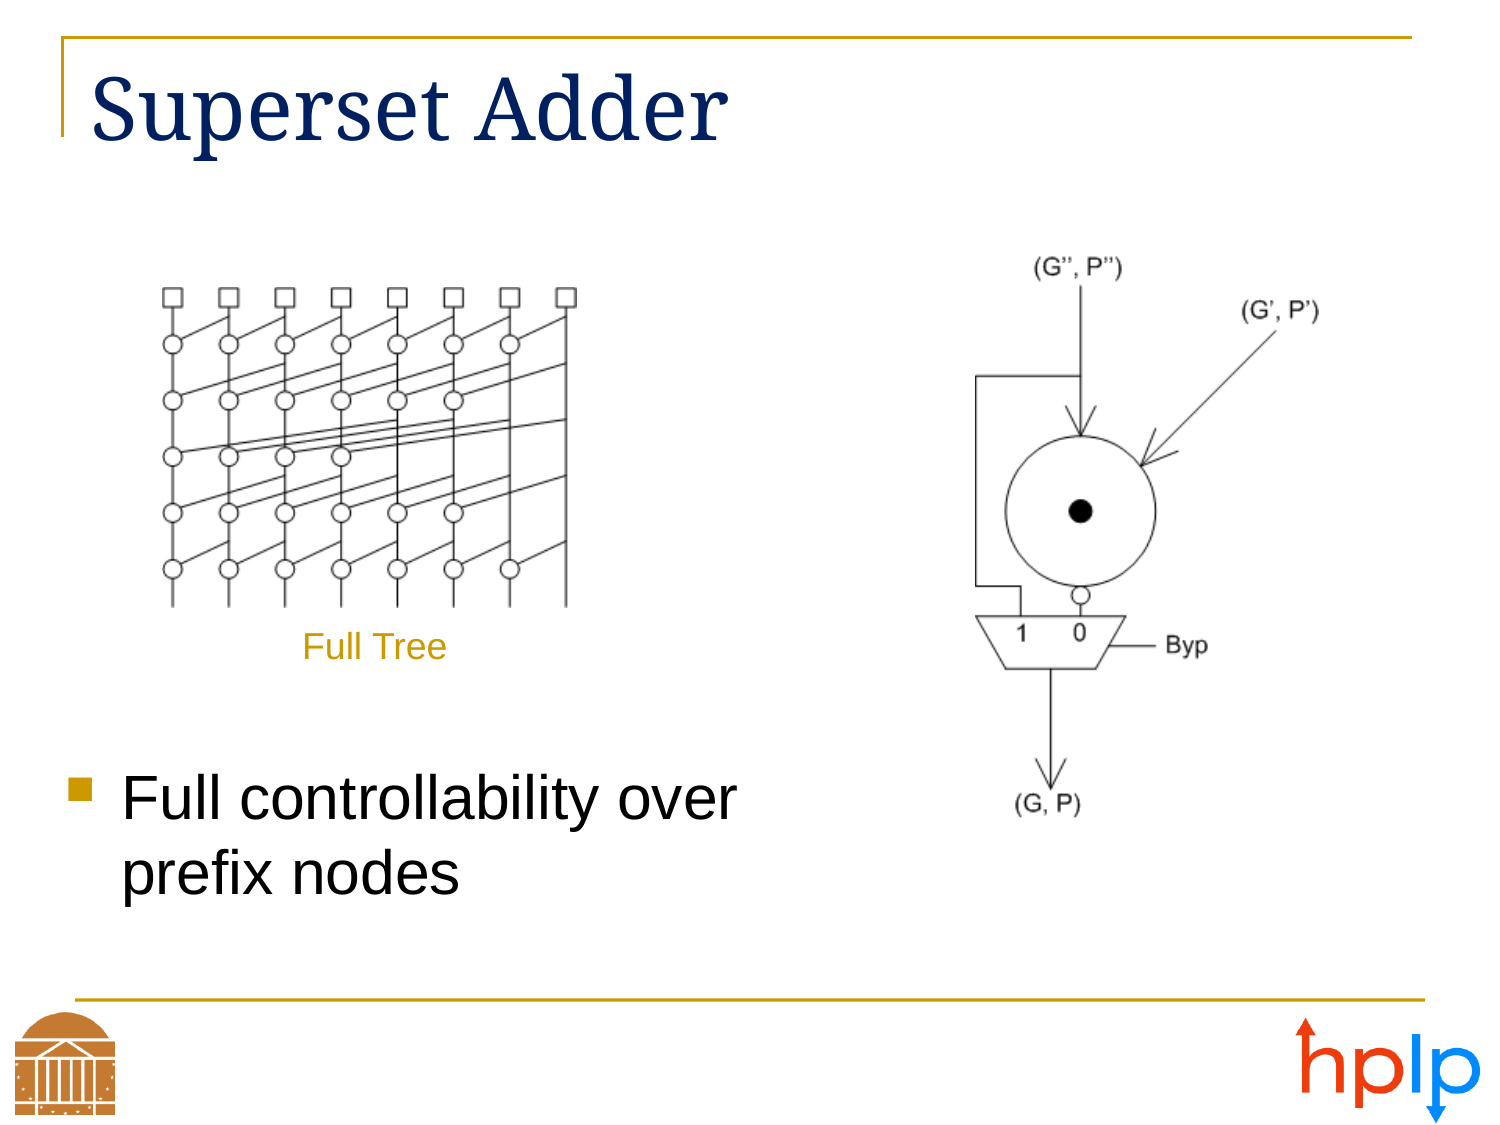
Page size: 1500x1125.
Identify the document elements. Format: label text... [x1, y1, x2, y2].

picture [1257, 999, 1500, 1125]
text_box Full Tree [187, 617, 563, 675]
title Superset Adder [74, 45, 1426, 233]
picture [15, 1012, 115, 1115]
picture [162, 287, 577, 608]
picture [974, 249, 1319, 819]
list Full controllability over prefix nodes [49, 749, 876, 938]
